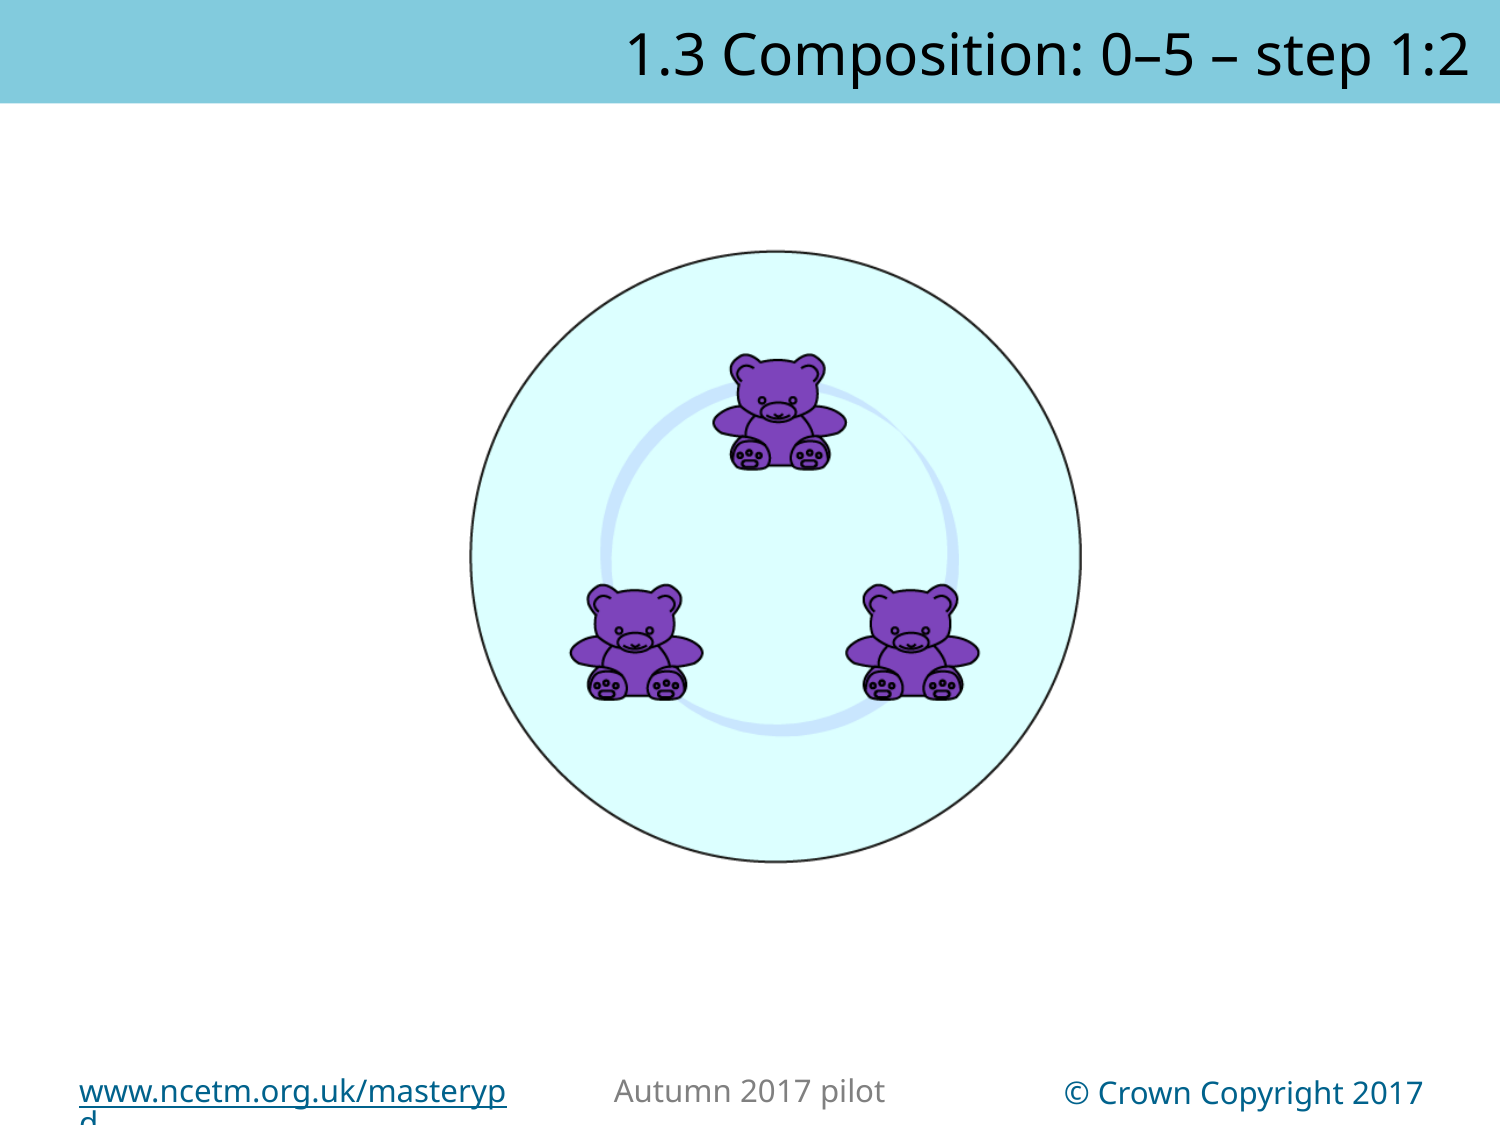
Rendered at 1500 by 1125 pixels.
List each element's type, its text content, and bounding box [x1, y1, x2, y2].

picture [430, 231, 1117, 892]
list 1.3 Composition: 0–5 – step 1:2 [0, 0, 1500, 104]
